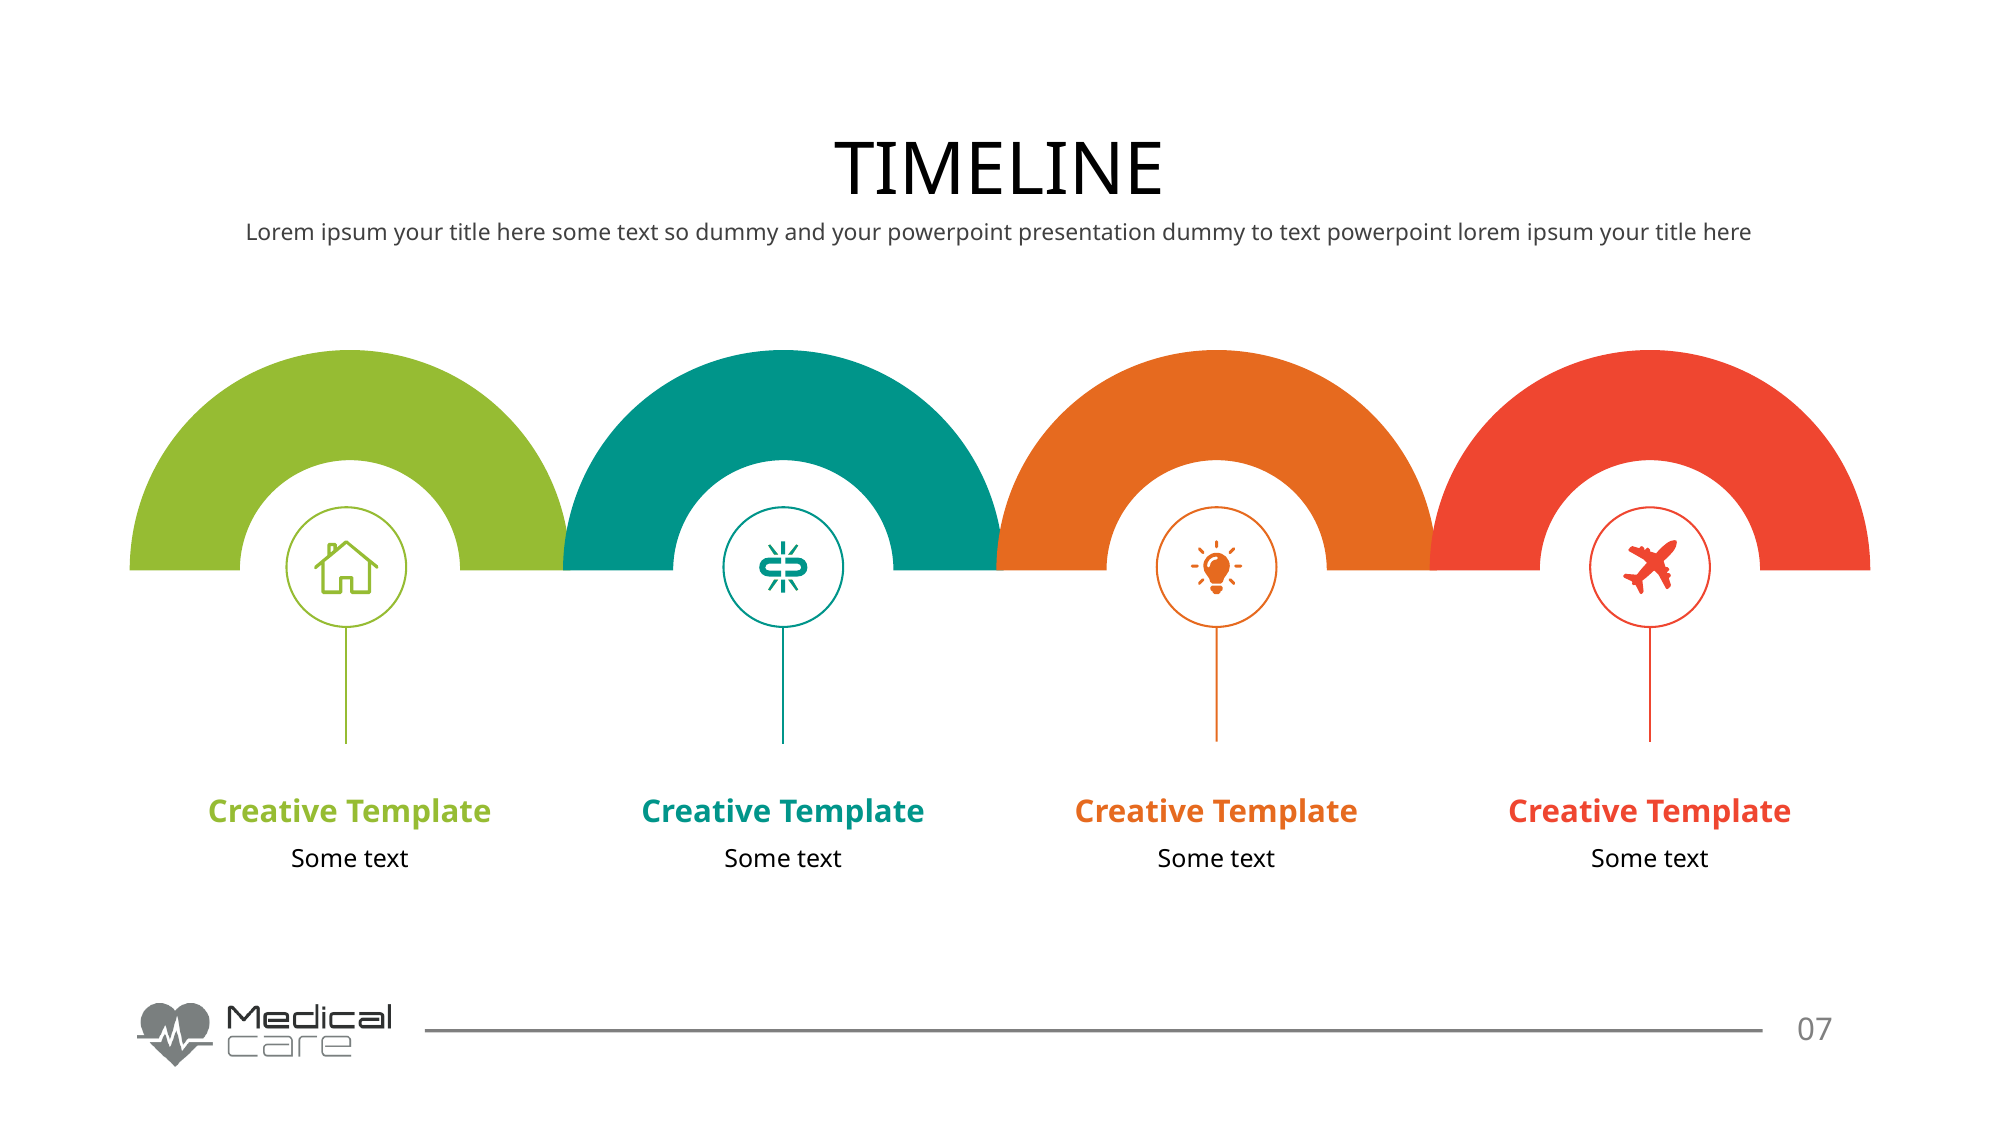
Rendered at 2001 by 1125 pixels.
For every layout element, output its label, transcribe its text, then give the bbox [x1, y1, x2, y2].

text_box [128, 348, 567, 572]
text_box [1156, 507, 1277, 742]
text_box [182, 784, 518, 882]
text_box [1048, 784, 1385, 882]
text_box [723, 507, 844, 744]
text_box [995, 348, 1433, 572]
slide_number 07 [1767, 983, 1863, 1079]
title TIMELINE [137, 114, 1863, 213]
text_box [286, 507, 407, 744]
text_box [615, 784, 951, 882]
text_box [1590, 507, 1710, 742]
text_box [1482, 784, 1818, 882]
text_box [561, 348, 1000, 572]
list Lorem ipsum your title here some text so dummy and your powerpoint presentation dummy to text powerpoint lorem ipsum your title here [137, 213, 1863, 260]
text_box [1428, 348, 1872, 572]
